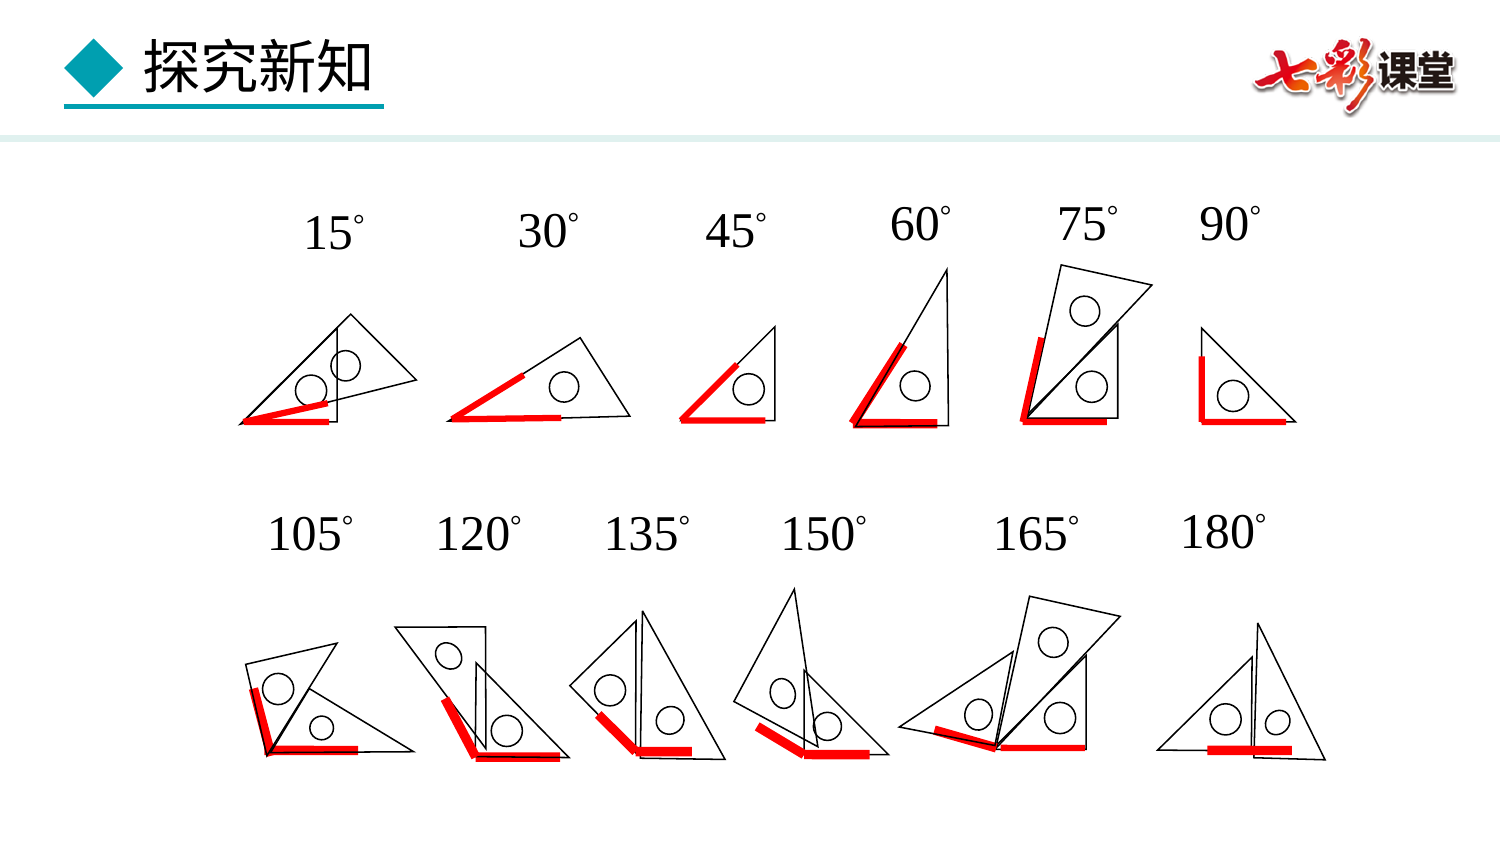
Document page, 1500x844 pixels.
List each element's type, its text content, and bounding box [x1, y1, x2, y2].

text_box 60° [874, 183, 1006, 258]
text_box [253, 652, 403, 790]
text_box 45° [690, 190, 829, 265]
picture [1249, 32, 1461, 118]
text_box 105° [252, 493, 393, 568]
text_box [852, 273, 953, 426]
text_box 15° [288, 191, 421, 267]
text_box 90° [1184, 183, 1307, 258]
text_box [680, 326, 776, 421]
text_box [1013, 299, 1165, 423]
text_box 180° [1165, 491, 1316, 567]
text_box 30° [502, 190, 651, 265]
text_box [907, 631, 1134, 750]
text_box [1201, 327, 1296, 423]
text_box 75° [1042, 183, 1174, 258]
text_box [402, 613, 570, 761]
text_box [1157, 634, 1334, 751]
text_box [445, 367, 616, 467]
text_box 165° [978, 493, 1147, 568]
text_box 135° [588, 493, 730, 568]
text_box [756, 590, 889, 755]
text_box 150° [765, 493, 935, 568]
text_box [243, 327, 405, 451]
text_box 120° [420, 493, 562, 568]
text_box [588, 616, 730, 756]
